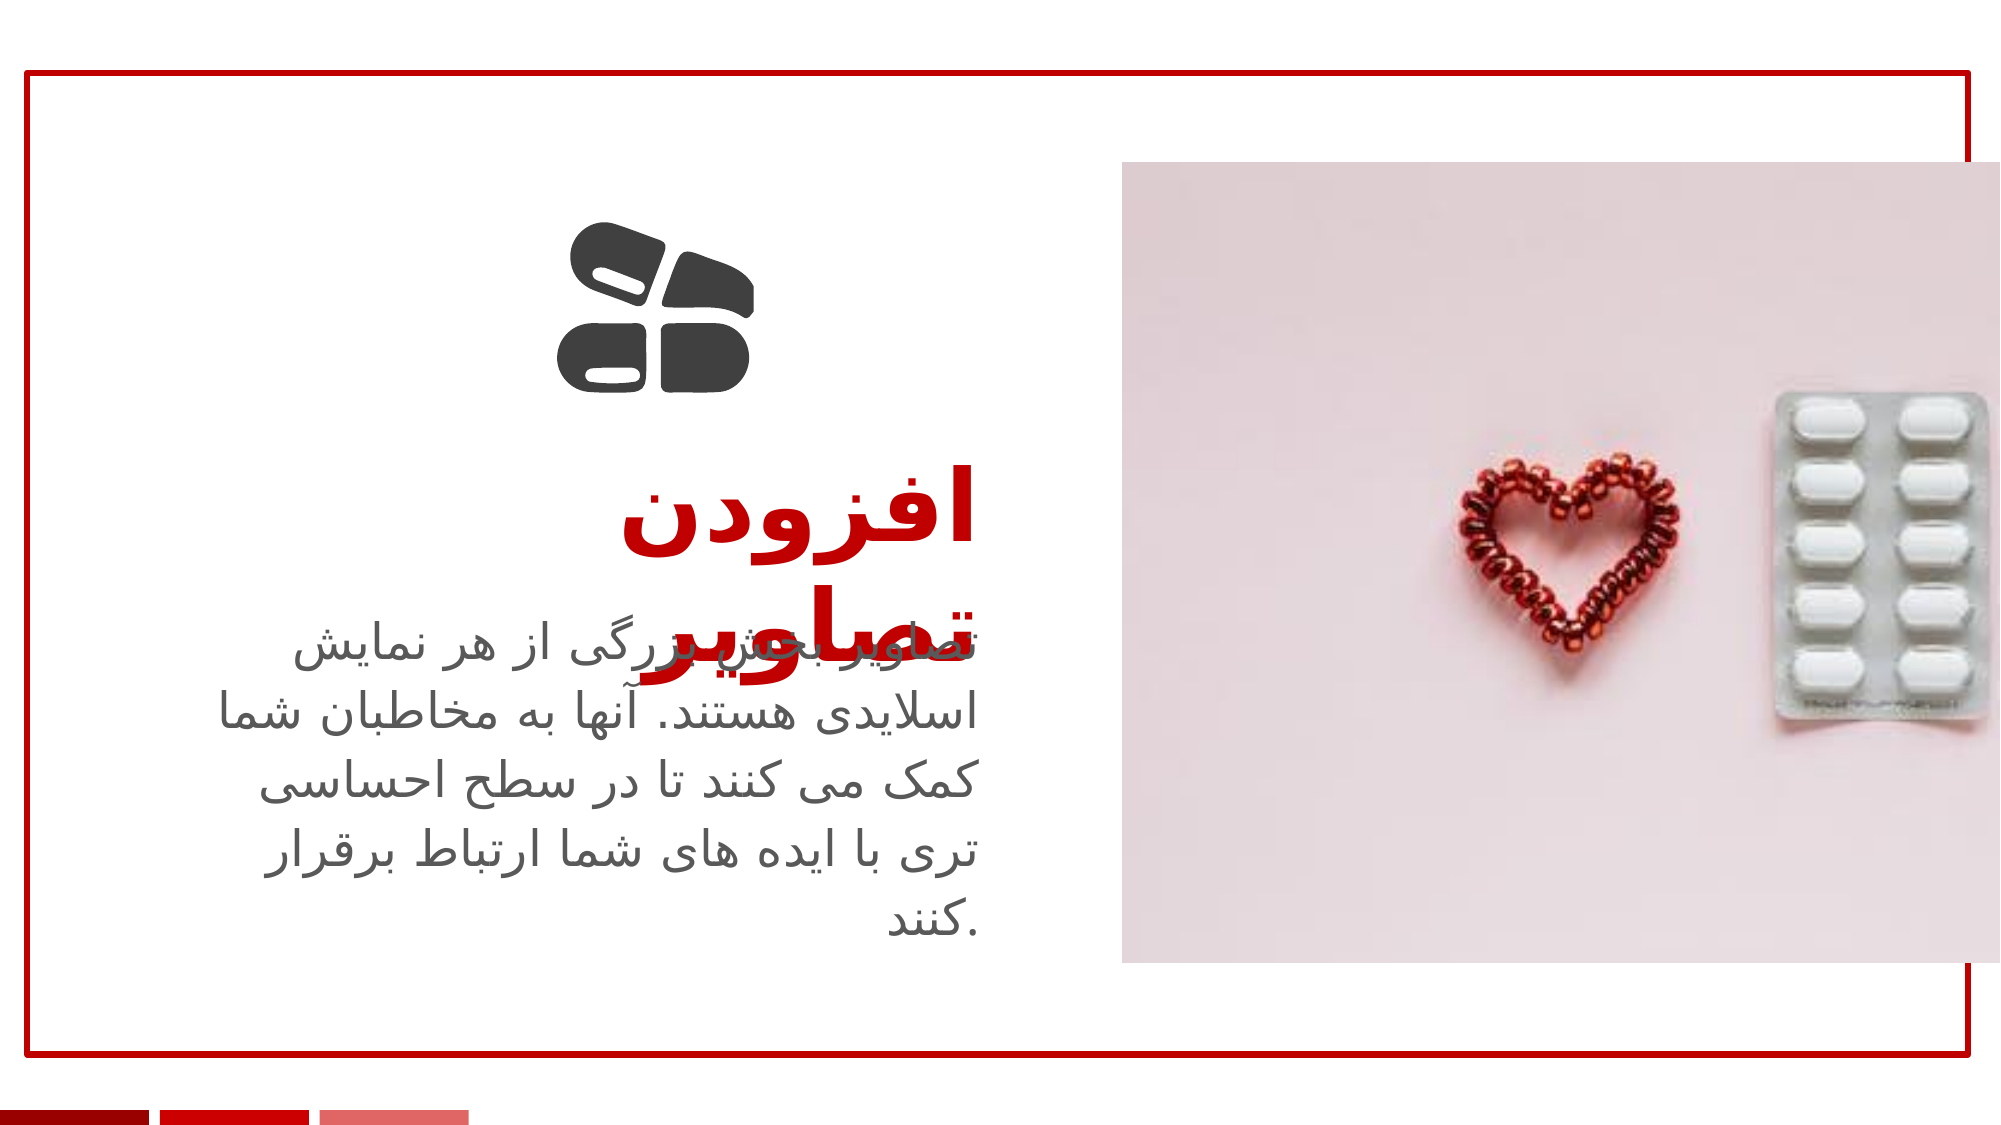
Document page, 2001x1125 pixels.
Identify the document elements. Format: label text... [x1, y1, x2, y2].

text_box [25, 71, 1970, 1057]
list تصاویر بخش بزرگی از هر نمایش اسلایدی هستند. آنها به مخاطبان شما کمک می کنند تا در سطح احساسی تری با ایده های شما ارتباط برقرار کنند. [196, 580, 1000, 904]
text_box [556, 217, 754, 394]
title افزودن تصاویر [312, 421, 1000, 547]
picture [1122, 161, 2000, 964]
